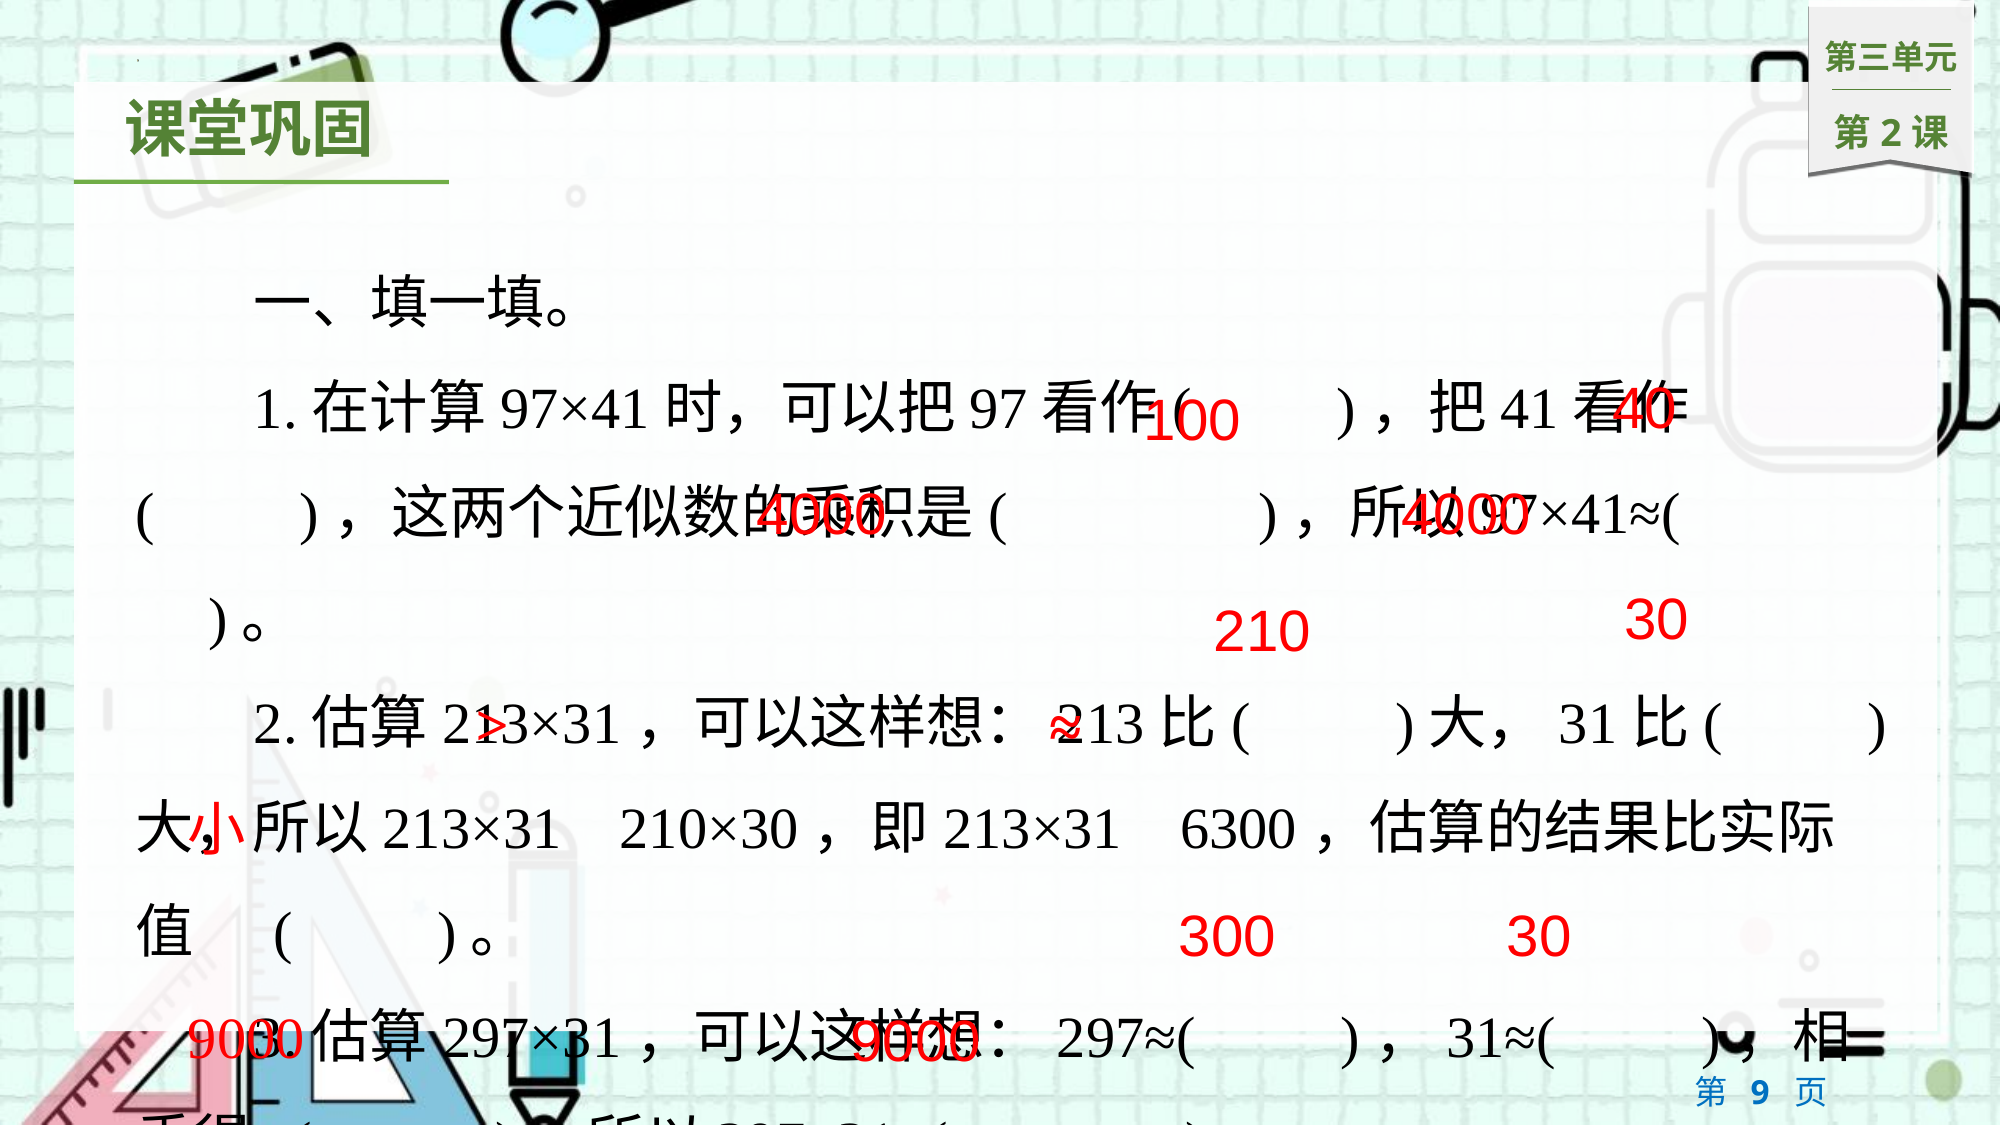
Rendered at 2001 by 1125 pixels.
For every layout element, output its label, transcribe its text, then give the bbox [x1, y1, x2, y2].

picture [1938, 168, 1971, 176]
text_box ≈ [1034, 647, 1234, 753]
text_box > [460, 644, 661, 750]
text_box 4000 [742, 433, 942, 539]
list 一、填一填。 1.在计算97×41时，可以把97看作( )，把41看作( )，这两个近似数的乘积是( )，所以97×41≈( )。 2.估算213×31，可以这样想：213比( )大，31比( )大，所以213×31 210×30，即213×31 6300，估算的结果比实际值 ( )。 3.估算297×31，可以这样想：297≈( )，31≈( )，相乘得 ( )，所以297×31≈( )。 [121, 222, 1903, 985]
text_box 30 [1609, 538, 1809, 645]
text_box 30 [1492, 855, 1692, 961]
picture [0, 0, 2000, 1125]
text_box 300 [1164, 855, 1364, 961]
text_box 40 [1597, 328, 1797, 434]
text_box 9000 [173, 957, 373, 1064]
text_box 4000 [1386, 433, 1586, 539]
text_box 9000 [835, 960, 1036, 1067]
list 100 [1128, 339, 1317, 446]
text_box 210 [1199, 550, 1399, 657]
text_box 小 [173, 749, 373, 856]
